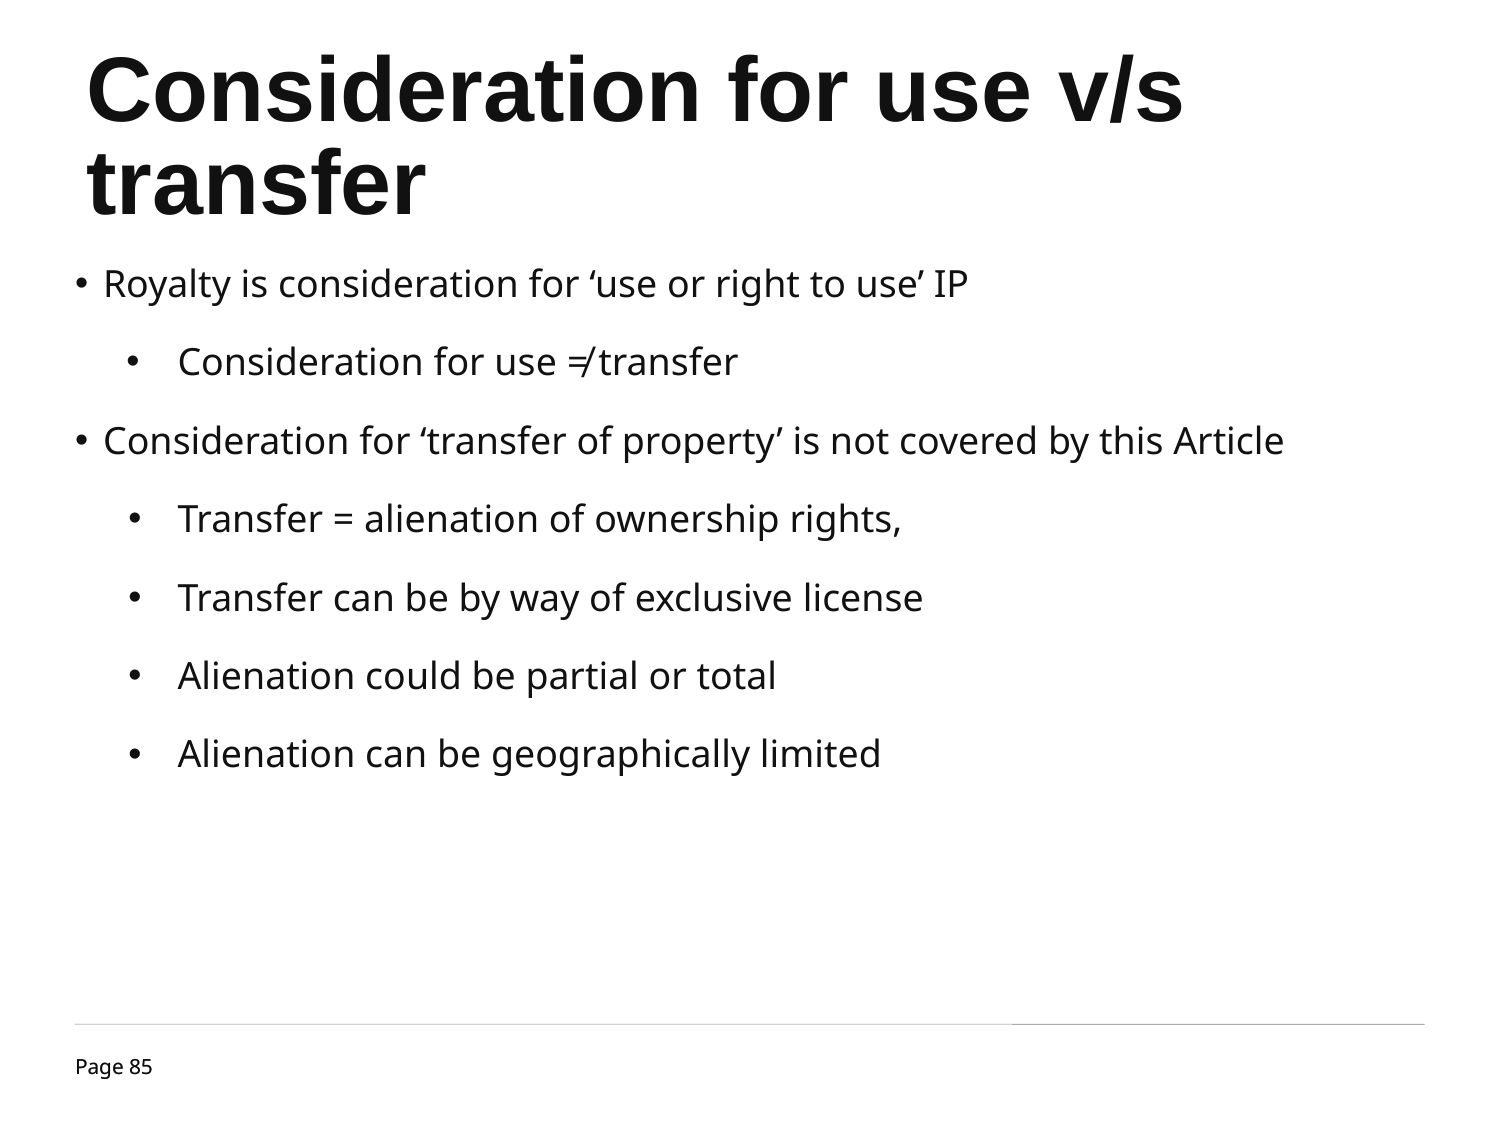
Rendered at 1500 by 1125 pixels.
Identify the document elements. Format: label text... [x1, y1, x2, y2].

text_box Consideration for use v/s transfer [73, 39, 1424, 172]
text_box Royalty is consideration for ‘use or right to use’ IP Consideration for use ≠ transfer Consideration for ‘transfer of property’ is not covered by this Article Transfer = alienation of ownership rights, Transfer can be by way of exclusive license Alienation could be partial or total Alienation can be geographically limited [62, 230, 1425, 988]
